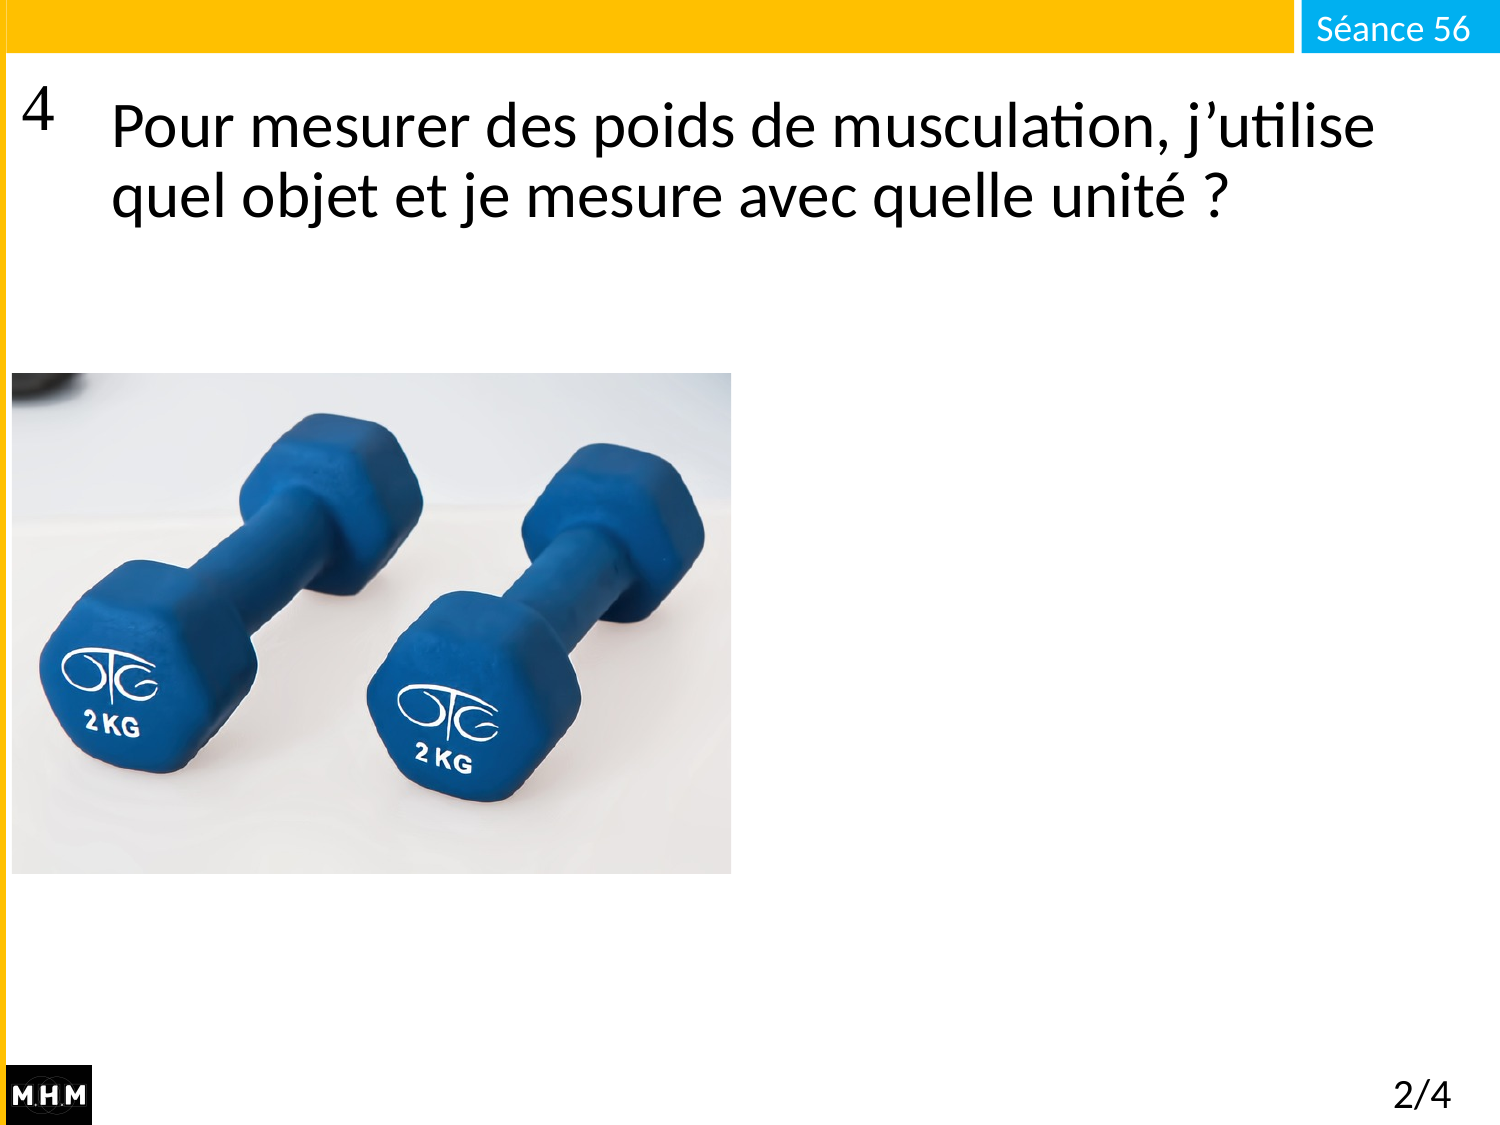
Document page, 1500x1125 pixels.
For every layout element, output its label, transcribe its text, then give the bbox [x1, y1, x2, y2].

list 2/4 [1344, 1064, 1500, 1125]
picture [11, 373, 732, 874]
title Pour mesurer des poids de musculation, j’utilise quel objet et je mesure avec quelle unité ? [96, 60, 1448, 263]
picture [6, 1065, 92, 1125]
